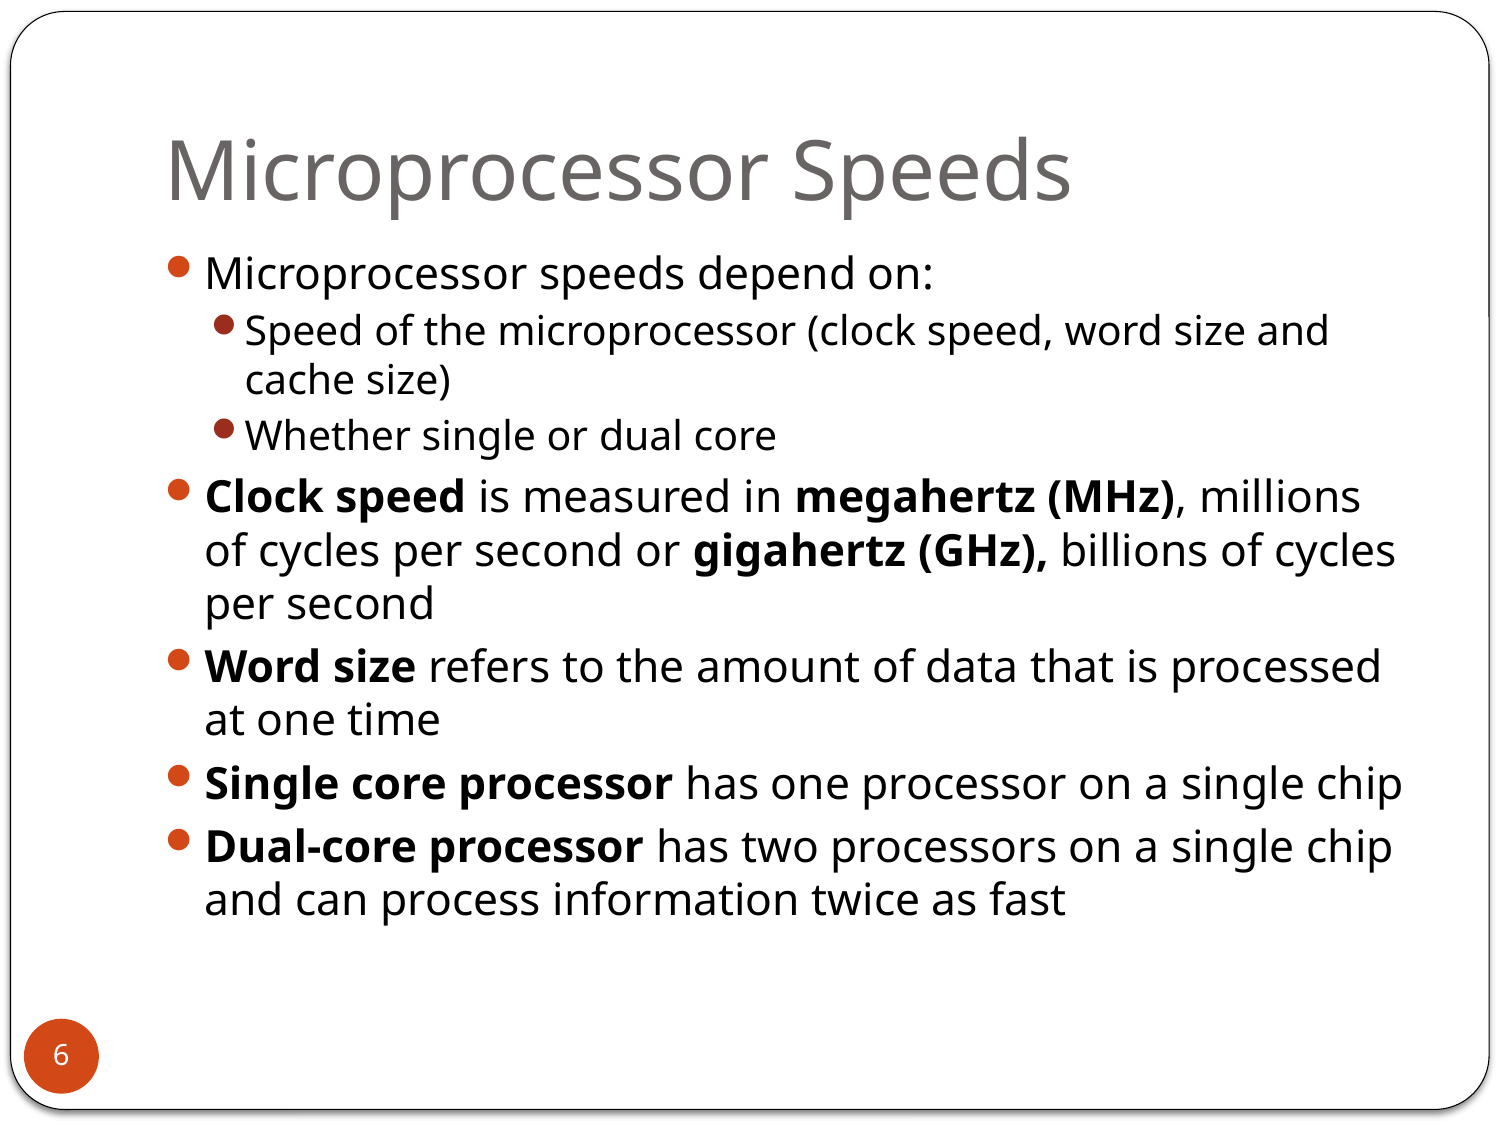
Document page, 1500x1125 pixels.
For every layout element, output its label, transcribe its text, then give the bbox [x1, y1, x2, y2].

list Microprocessor speeds depend on: Speed of the microprocessor (clock speed, word size and cache size) Whether single or dual core Clock speed is measured in megahertz (MHz), millions of cycles per second or gigahertz (GHz), billions of cycles per second Word size refers to the amount of data that is processed at one time Single core processor has one processor on a single chip Dual-core processor has two processors on a single chip and can process information twice as fast [150, 237, 1425, 988]
slide_number 6 [23, 1018, 99, 1094]
title Microprocessor Speeds [150, 45, 1425, 233]
